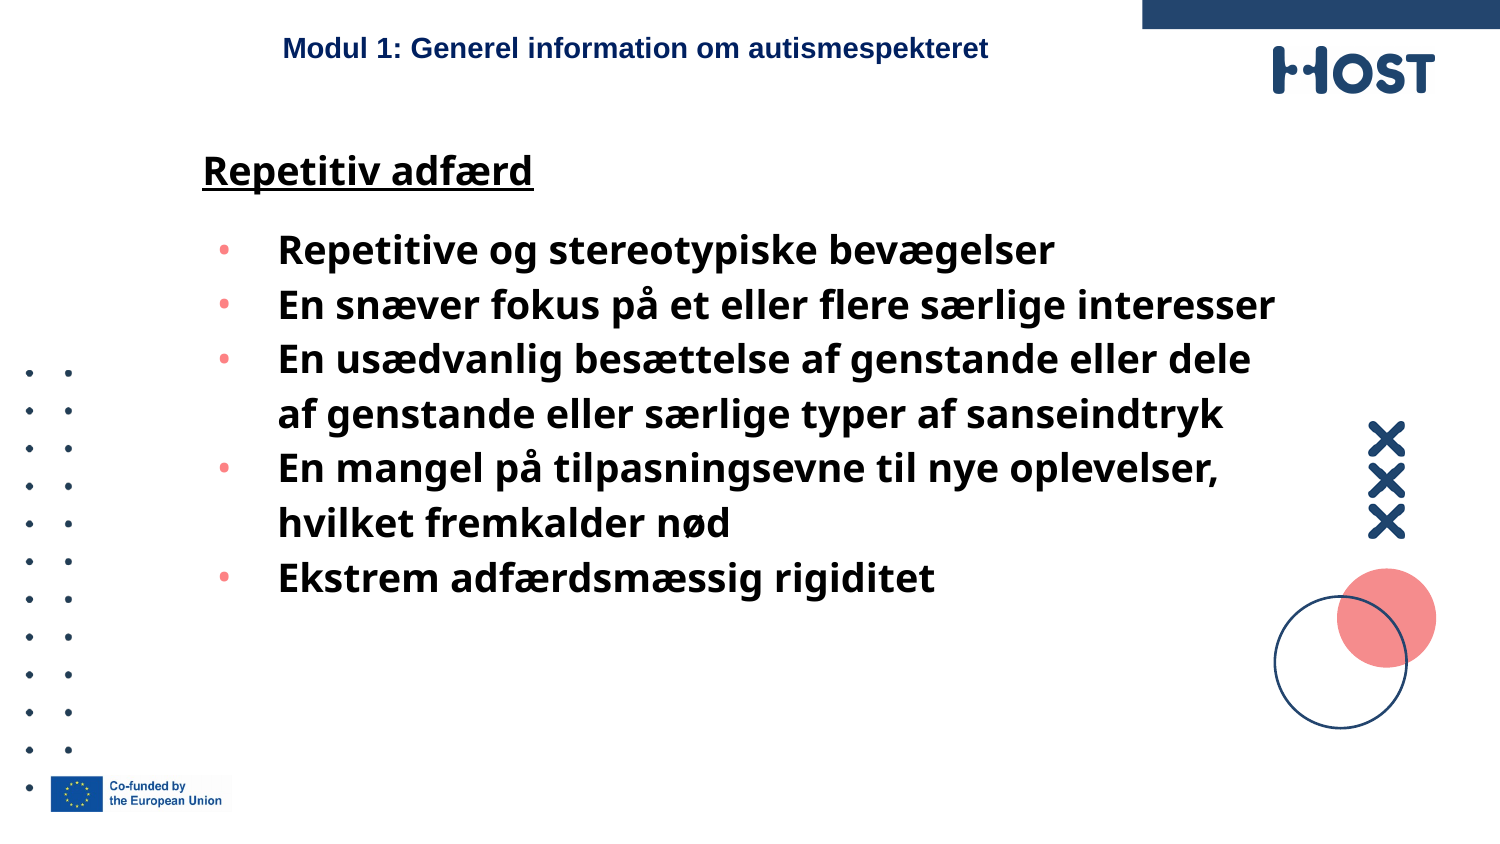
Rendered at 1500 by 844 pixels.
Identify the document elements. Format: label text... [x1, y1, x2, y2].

text_box Modul 1: Generel information om autismespekteret [267, 10, 1136, 68]
list Repetitiv adfærd Repetitive og stereotypiske bevægelser En snæver fokus på et eller flere særlige interesser En usædvanlig besættelse af genstande eller dele af genstande eller særlige typer af sanseindtryk En mangel på tilpasningsevne til nye oplevelser, hvilket fremkalder nød Ekstrem adfærdsmæssig rigiditet [187, 106, 1313, 779]
picture [1368, 421, 1405, 539]
picture [1273, 46, 1435, 94]
picture [0, 370, 233, 812]
